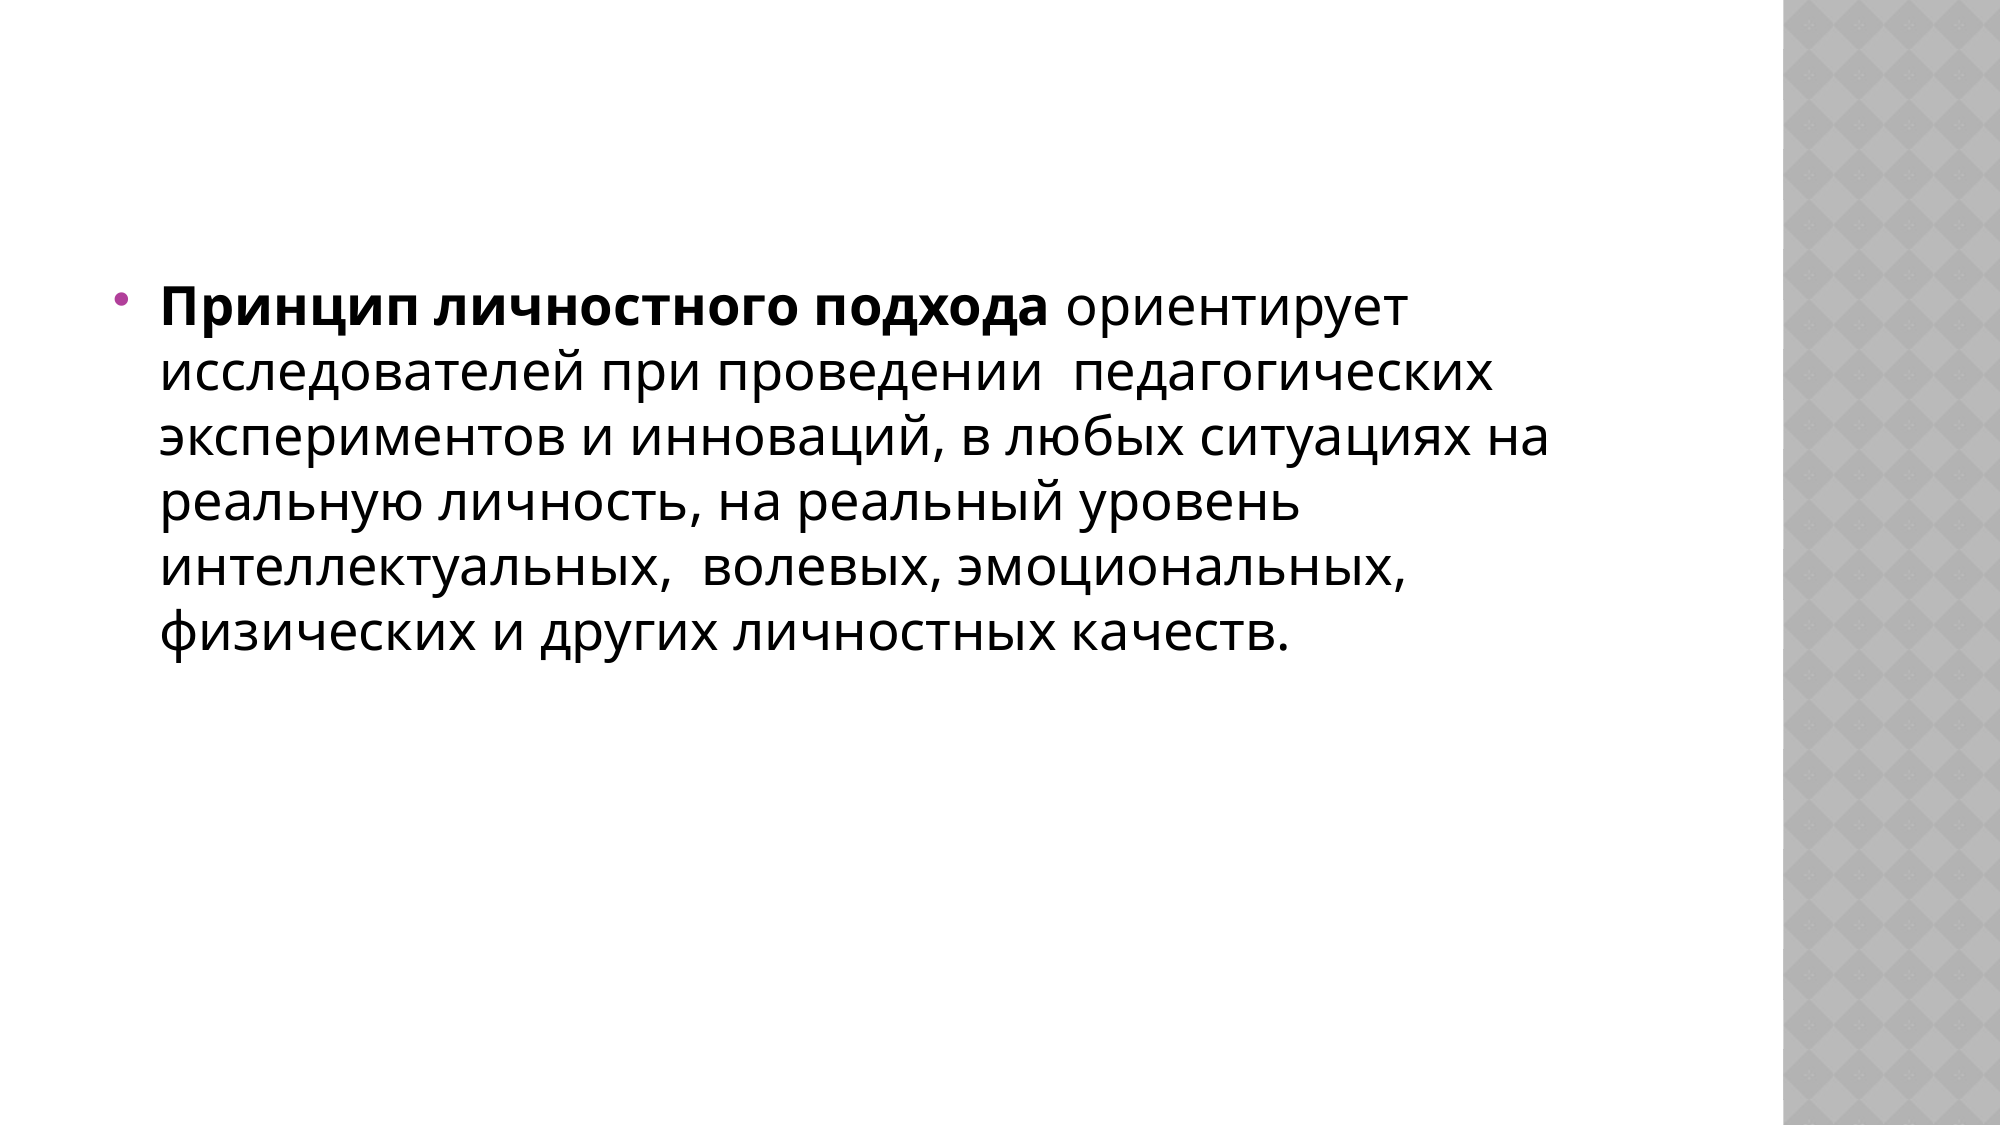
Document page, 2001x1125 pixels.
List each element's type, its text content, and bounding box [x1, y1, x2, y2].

list Принцип личностного подхода ориентирует исследователей при проведении педагогических экспериментов и инноваций, в любых ситуациях на реальную личность, на реальный уровень интеллектуальных, волевых, эмоциональных, физических и других личностных качеств. [99, 264, 1684, 1059]
